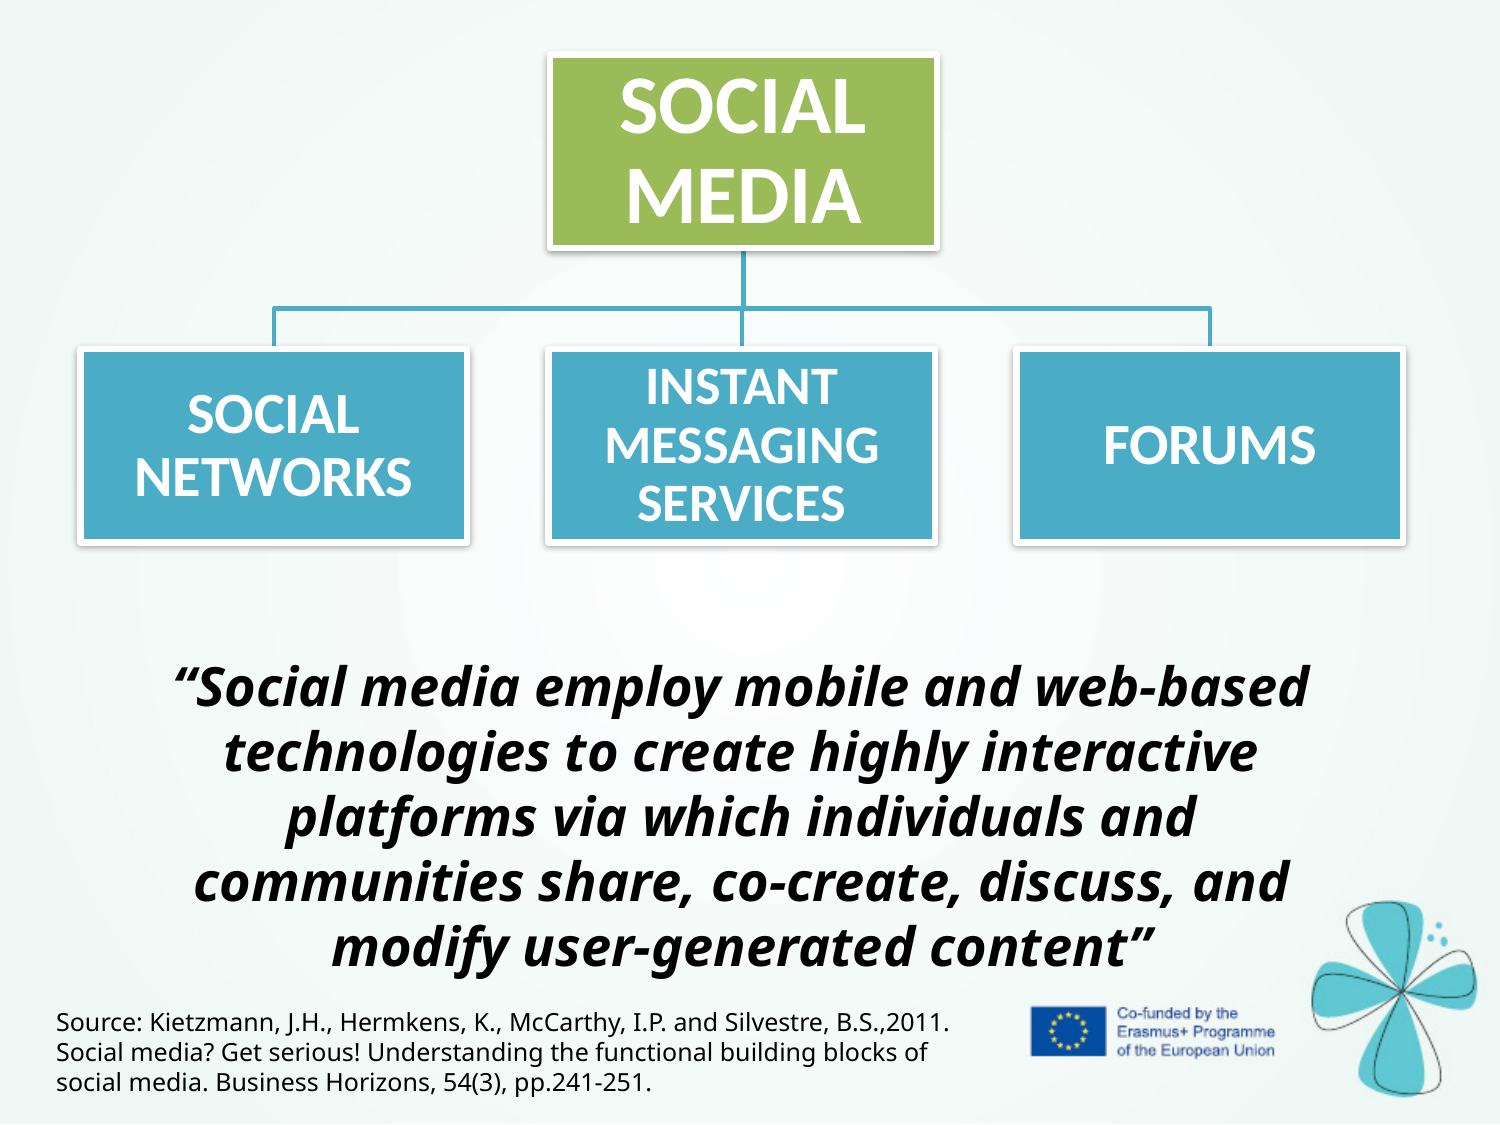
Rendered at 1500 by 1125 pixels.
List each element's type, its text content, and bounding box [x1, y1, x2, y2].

text_box Source: Kietzmann, J.H., Hermkens, K., McCarthy, I.P. and Silvestre, B.S.,2011. Social media? Get serious! Understanding the functional building blocks of social media. Business Horizons, 54(3), pp.241-251. [41, 999, 998, 1105]
picture [0, 0, 1500, 1125]
text_box “Social media employ mobile and web-based technologies to create highly interactive platforms via which individuals and communities share, co-create, discuss, and modify user-generated content” [115, 645, 1368, 985]
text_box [80, 54, 1404, 563]
